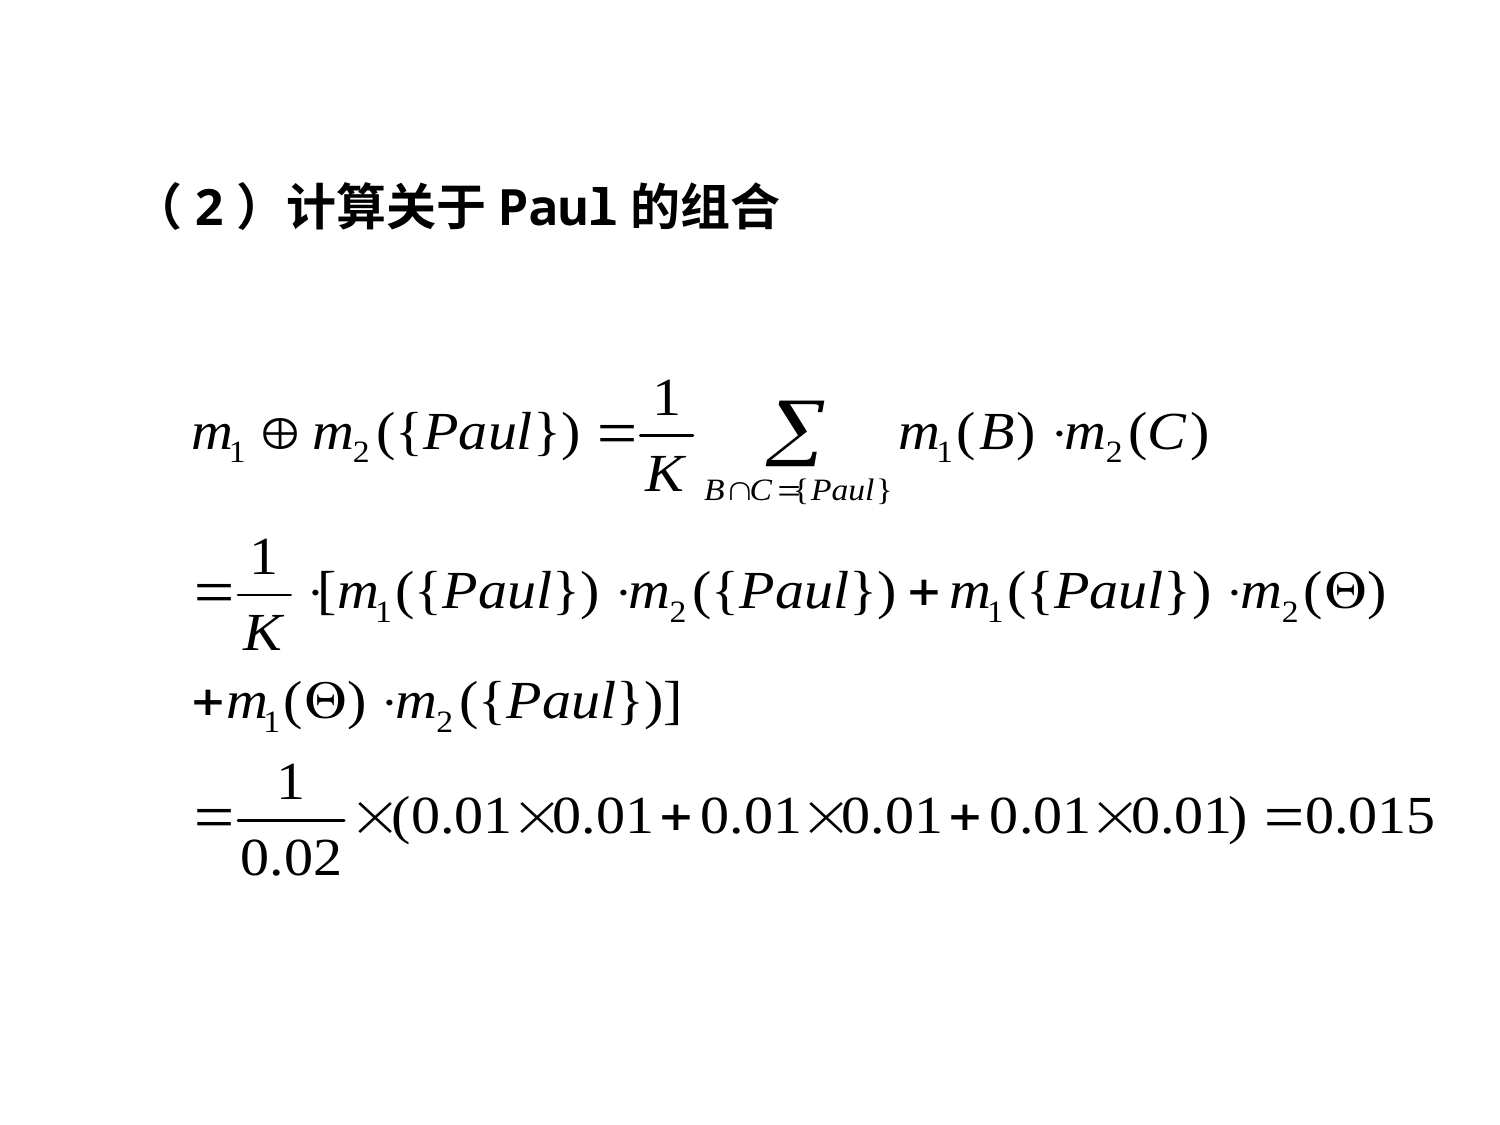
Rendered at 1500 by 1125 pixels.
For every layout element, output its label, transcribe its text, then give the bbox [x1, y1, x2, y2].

text_box （2）计算关于Paul的组合 [118, 168, 1193, 243]
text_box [182, 361, 1447, 889]
